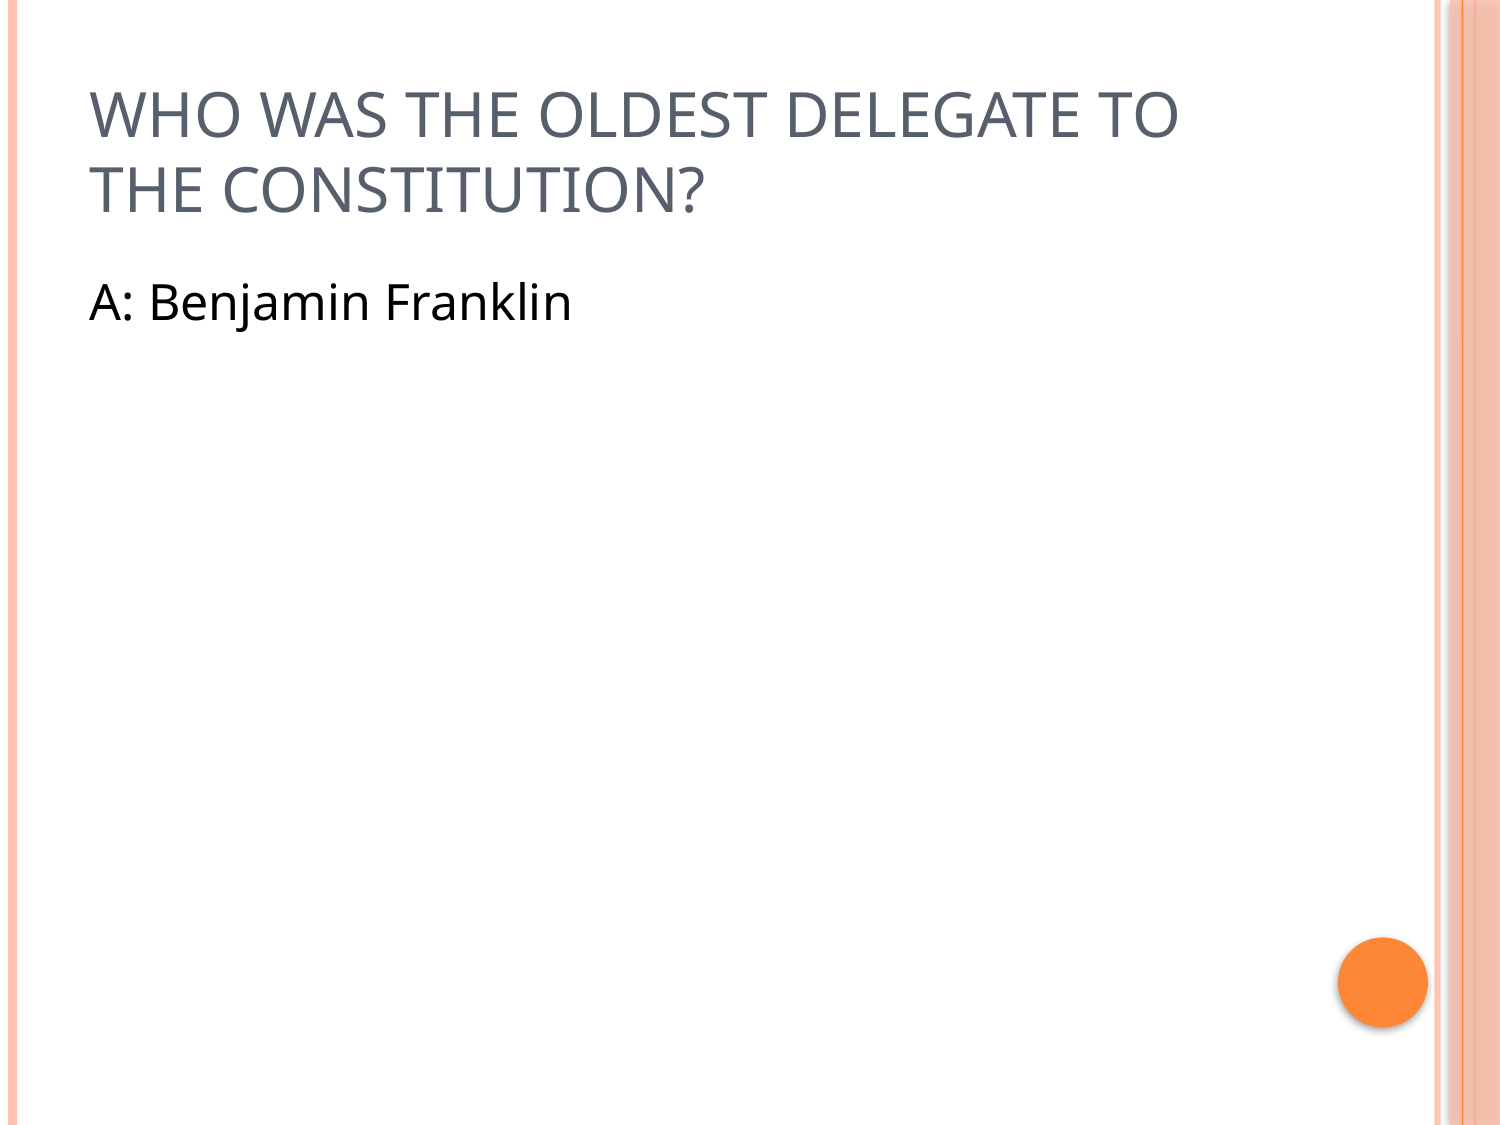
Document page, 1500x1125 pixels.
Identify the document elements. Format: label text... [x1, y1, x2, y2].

list A: Benjamin Franklin [75, 262, 1300, 1062]
title Who was the oldest delegate to the Constitution? [75, 45, 1300, 233]
